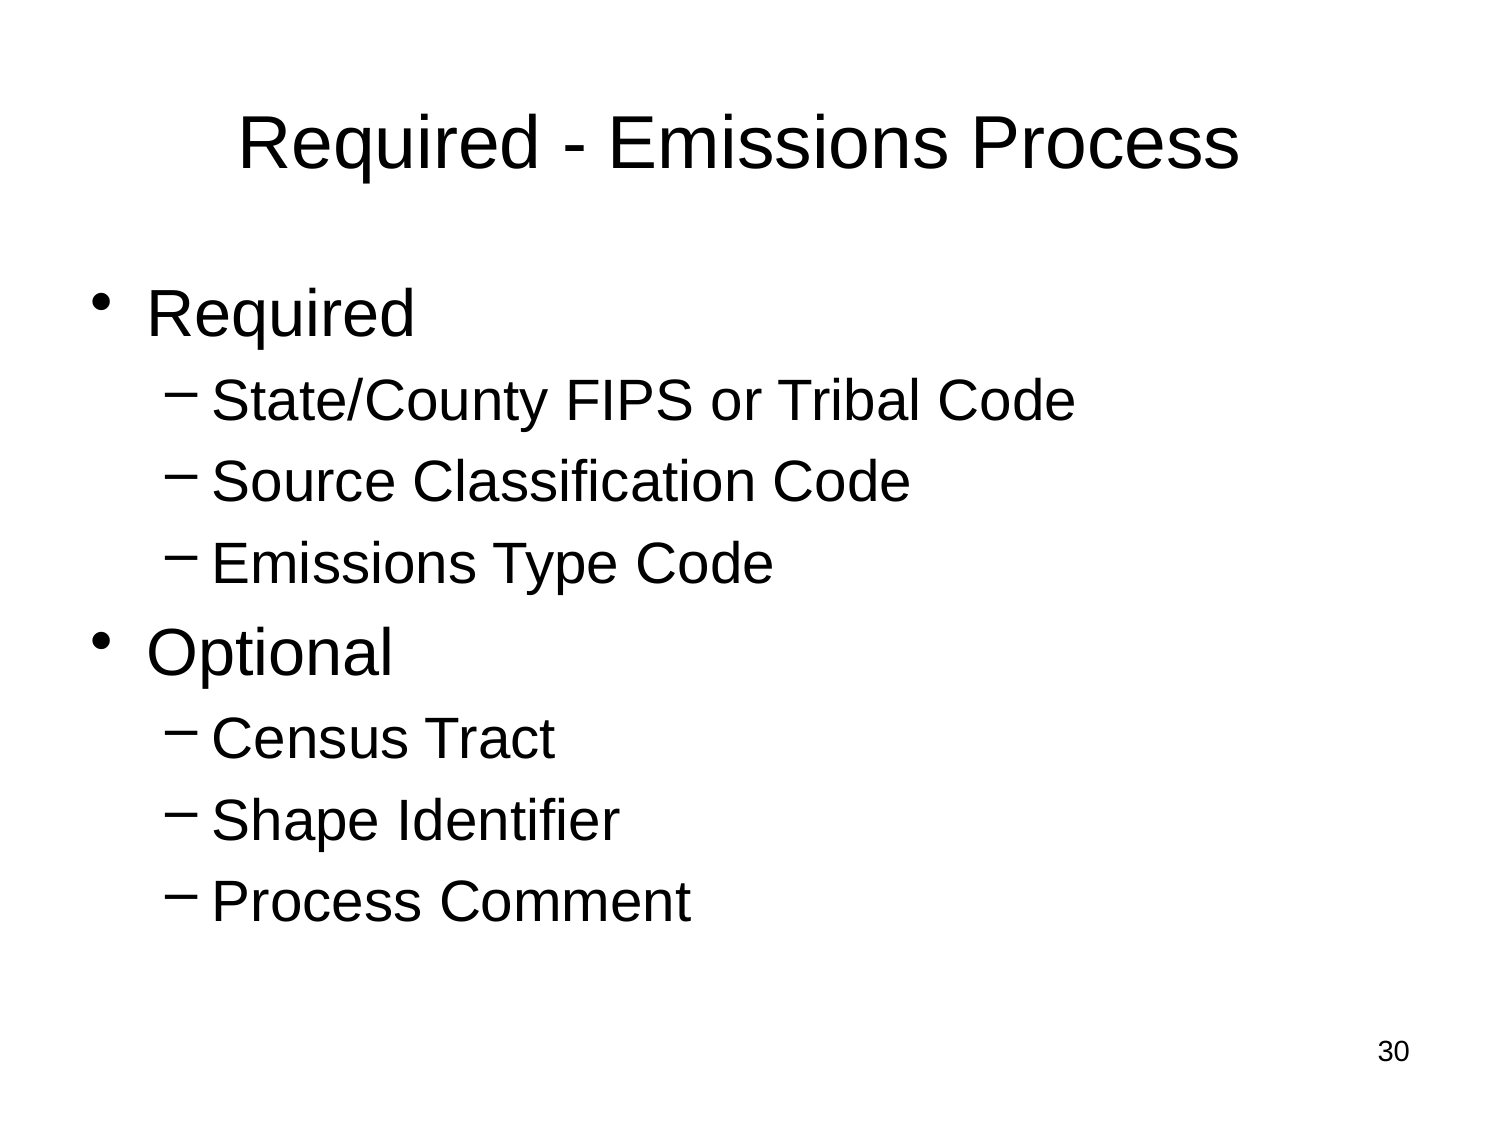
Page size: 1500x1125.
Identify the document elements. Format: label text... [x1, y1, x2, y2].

slide_number 30 [1074, 1024, 1426, 1103]
list Required State/County FIPS or Tribal Code Source Classification Code Emissions Type Code Optional Census Tract Shape Identifier Process Comment [74, 262, 1426, 1006]
title Required - Emissions Process [74, 44, 1426, 233]
